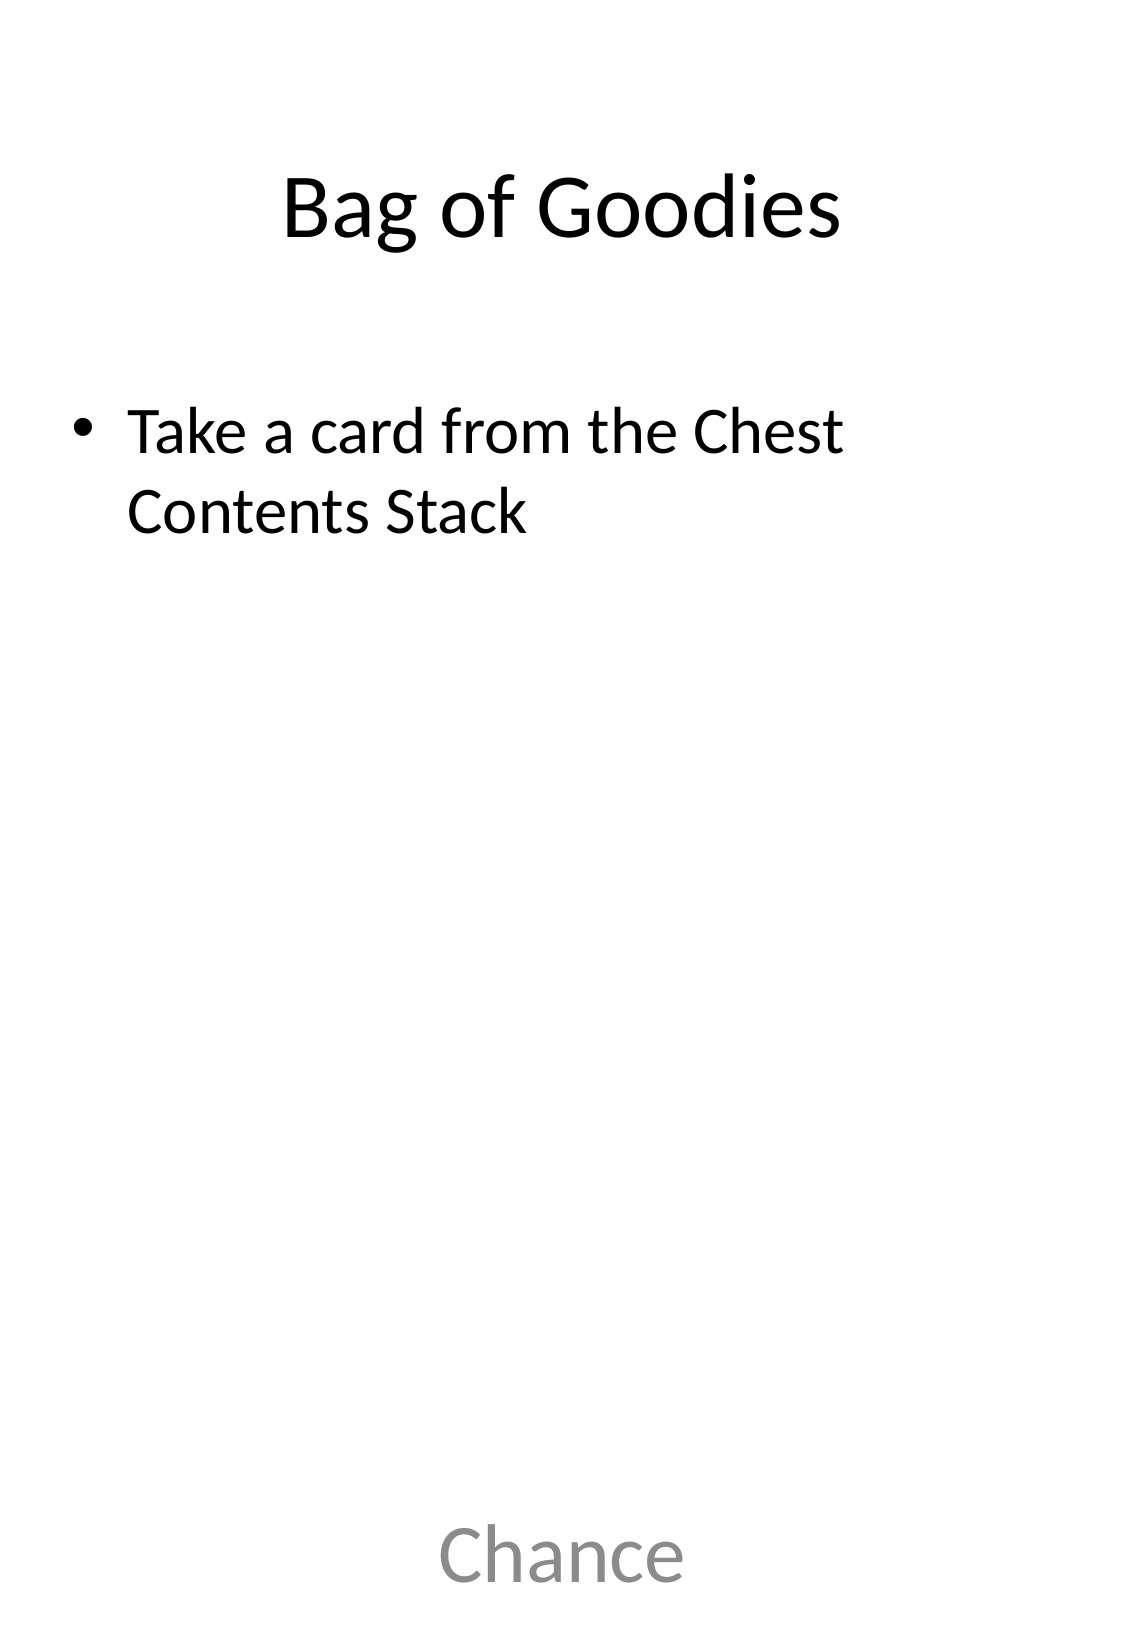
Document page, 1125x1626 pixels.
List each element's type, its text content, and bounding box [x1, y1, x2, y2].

footer Chance [384, 1506, 741, 1593]
list Take a card from the Chest Contents Stack [56, 379, 1069, 1452]
title Bag of Goodies [56, 65, 1069, 336]
